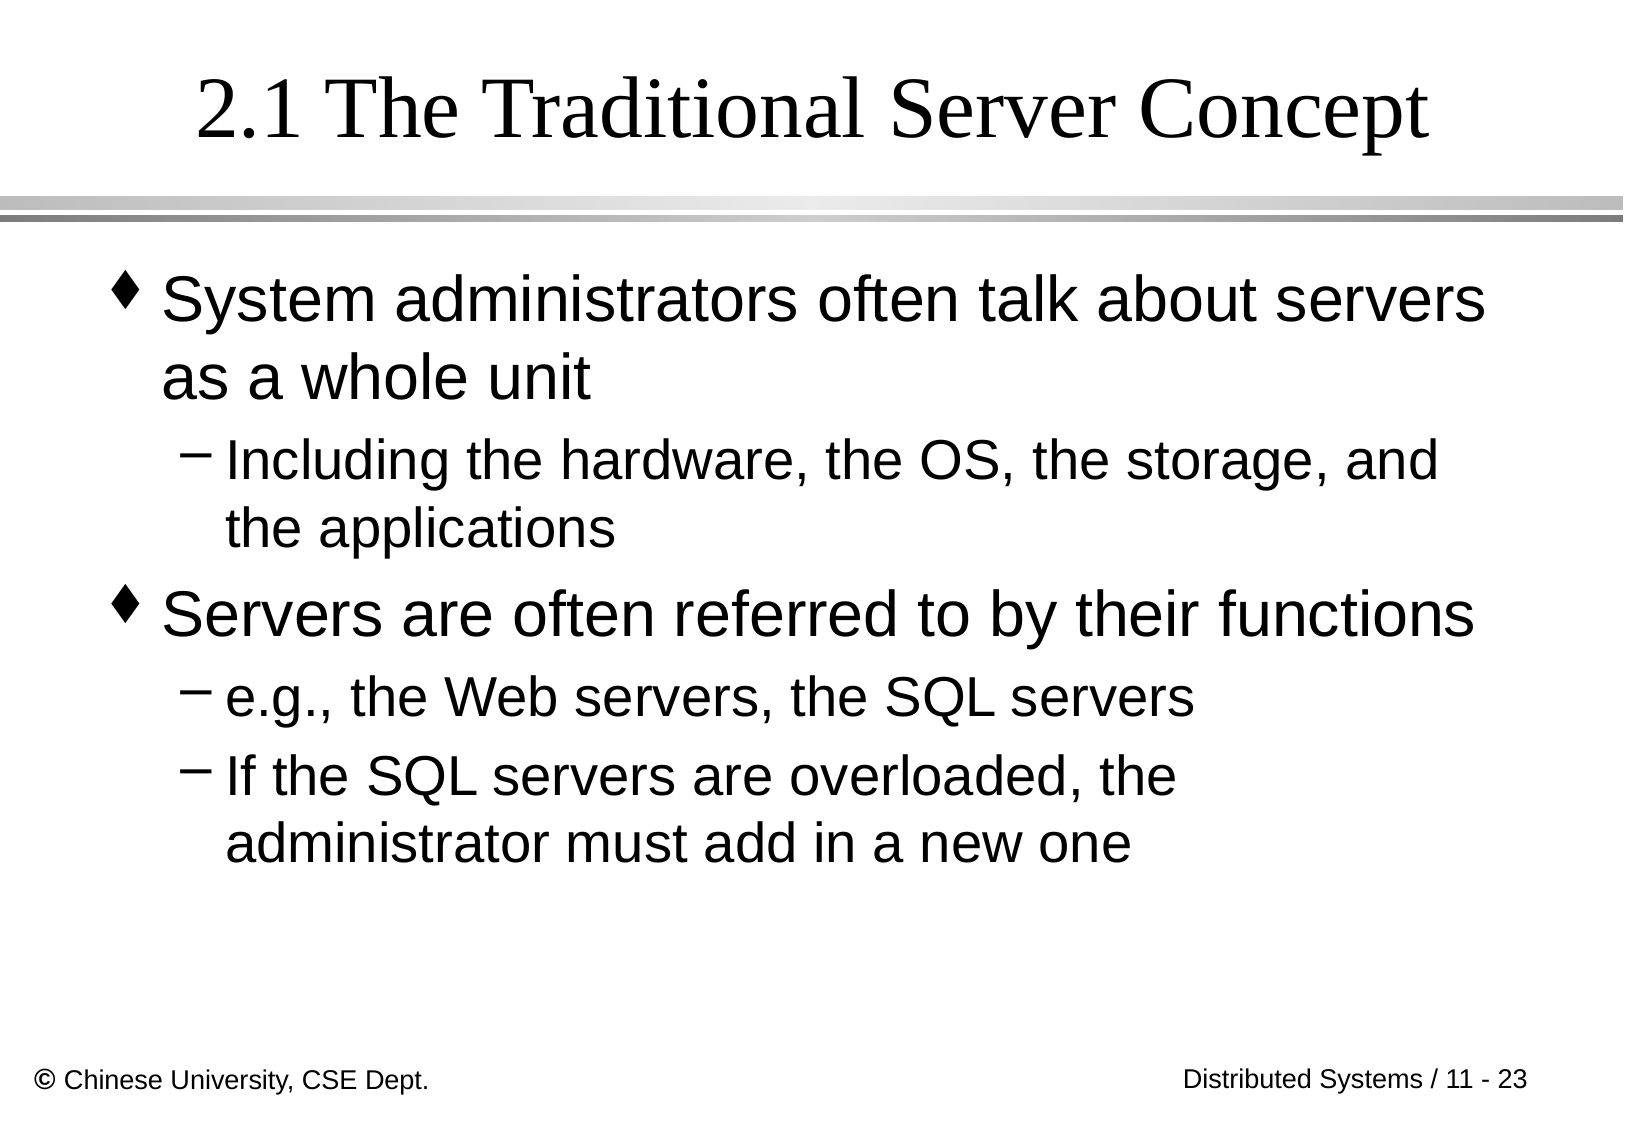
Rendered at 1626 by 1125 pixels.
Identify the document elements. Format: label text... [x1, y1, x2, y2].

list System administrators often talk about servers as a whole unit Including the hardware, the OS, the storage, and the applications Servers are often referred to by their functions e.g., the Web servers, the SQL servers If the SQL servers are overloaded, the administrator must add in a new one [92, 249, 1506, 1038]
title 2.1 The Traditional Server Concept [50, 62, 1575, 163]
